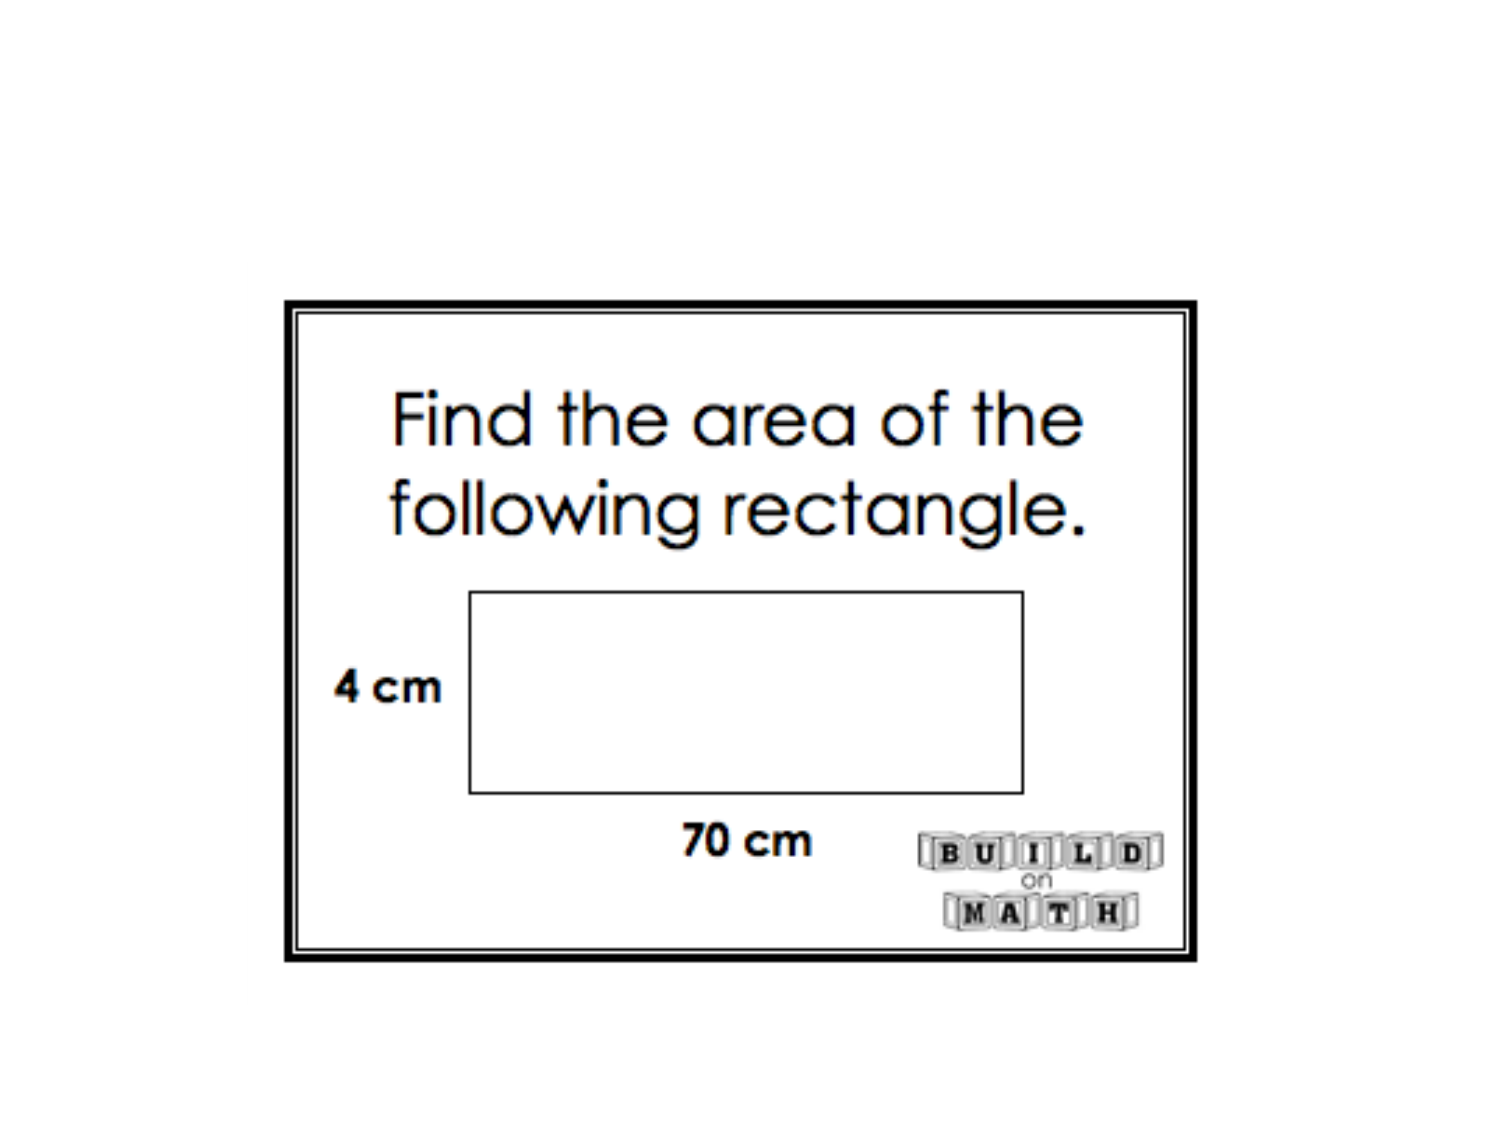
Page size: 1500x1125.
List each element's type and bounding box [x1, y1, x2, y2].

list [74, 262, 1426, 1006]
